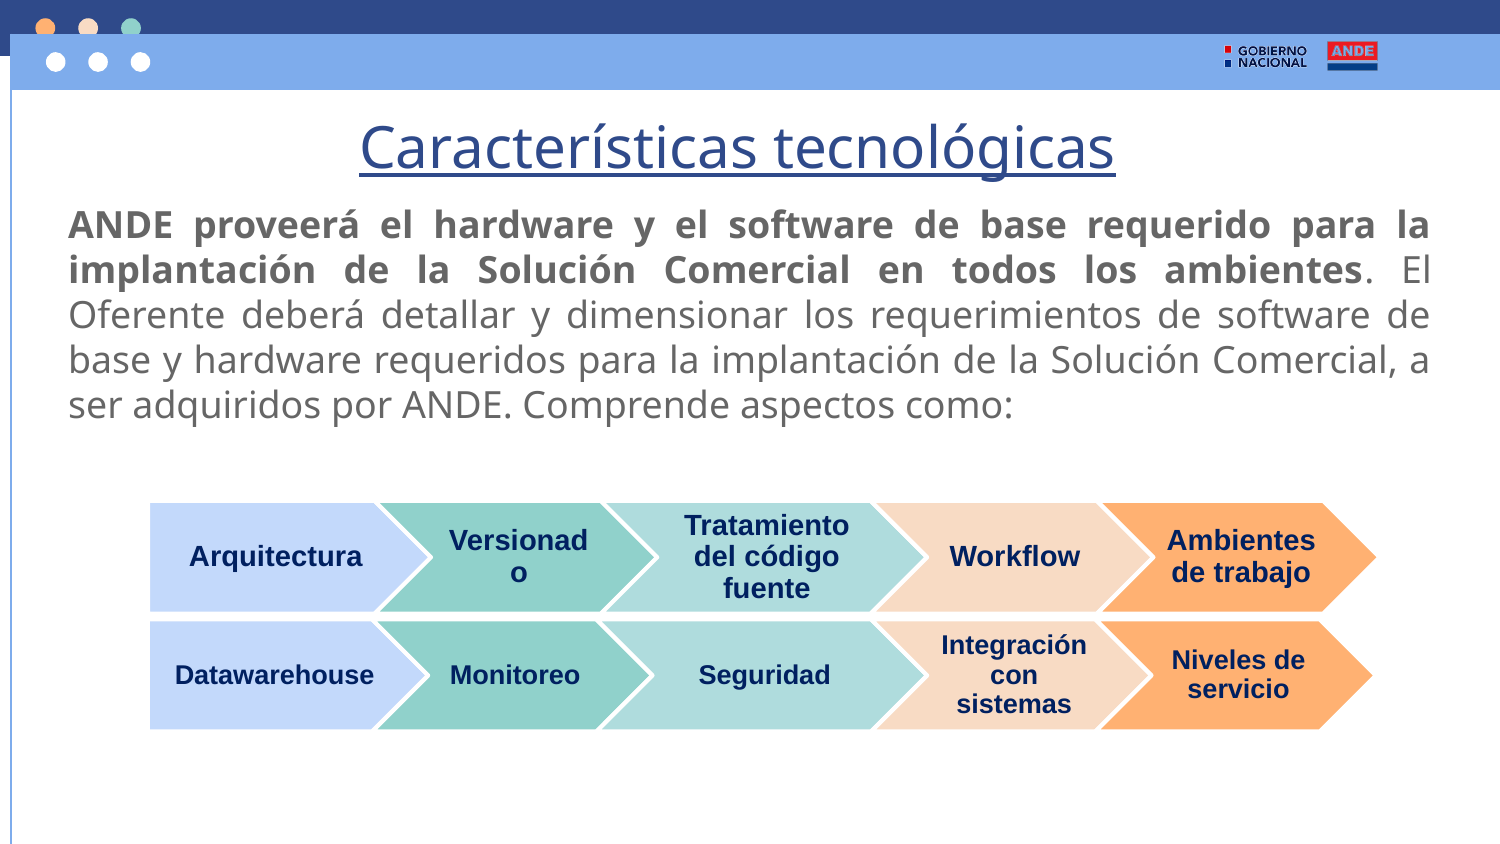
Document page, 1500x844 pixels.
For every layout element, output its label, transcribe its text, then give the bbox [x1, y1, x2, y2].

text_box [1222, 28, 1378, 80]
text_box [147, 468, 1377, 844]
title Características tecnológicas [41, 55, 1434, 195]
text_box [147, 350, 1381, 472]
subtitle ANDE proveerá el hardware y el software de base requerido para la implantación de la Solución Comercial en todos los ambientes. El Oferente deberá detallar y dimensionar los requerimientos de software de base y hardware requeridos para la implantación de la Solución Comercial, a ser adquiridos por ANDE. Comprende aspectos como: [53, 185, 1447, 741]
